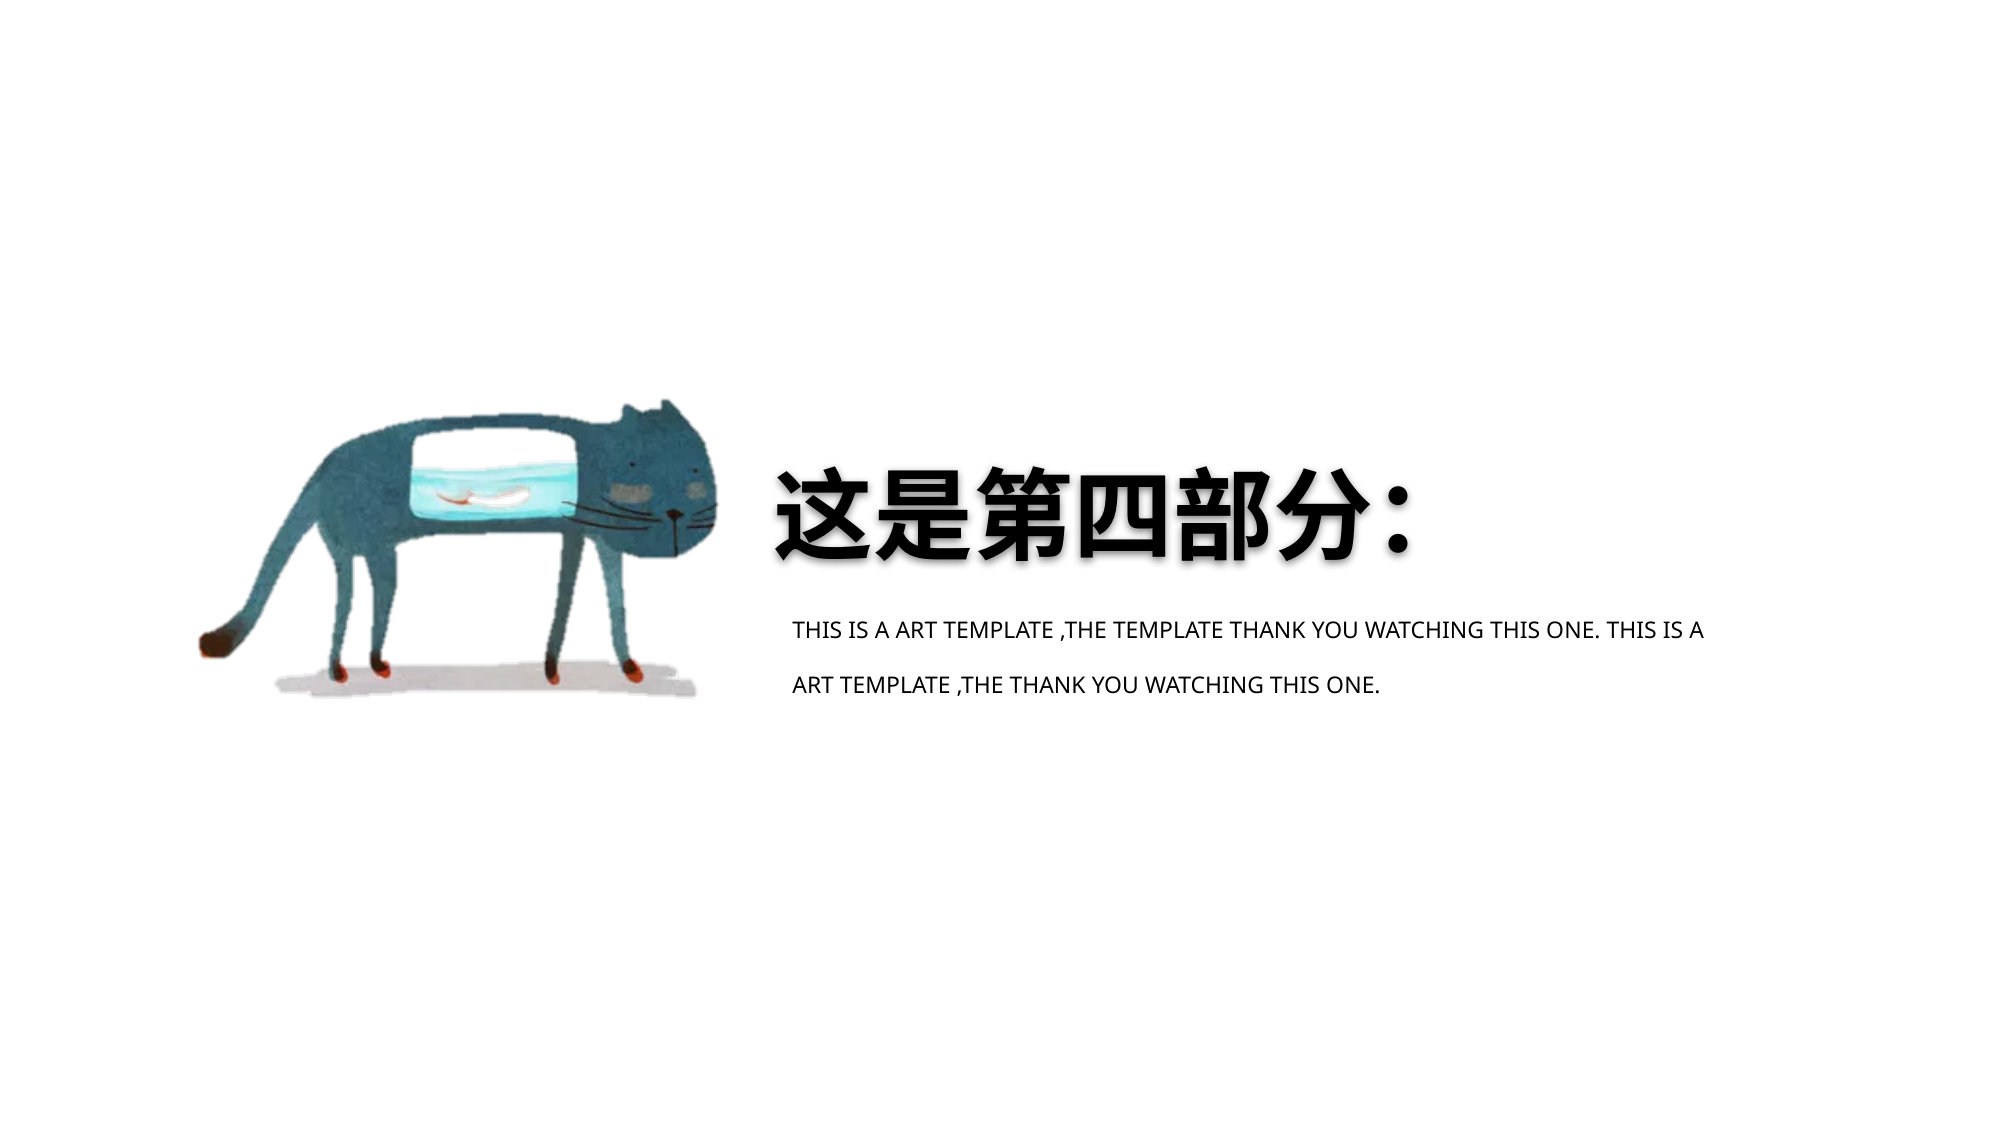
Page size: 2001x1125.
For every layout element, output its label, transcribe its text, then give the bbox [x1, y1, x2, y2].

text_box THIS IS A ART TEMPLATE ,THE TEMPLATE THANK YOU WATCHING THIS ONE. THIS IS A ART TEMPLATE ,THE THANK YOU WATCHING THIS ONE. [812, 580, 1730, 706]
picture [159, 261, 812, 841]
text_box 这是第四部分： [812, 444, 1521, 580]
